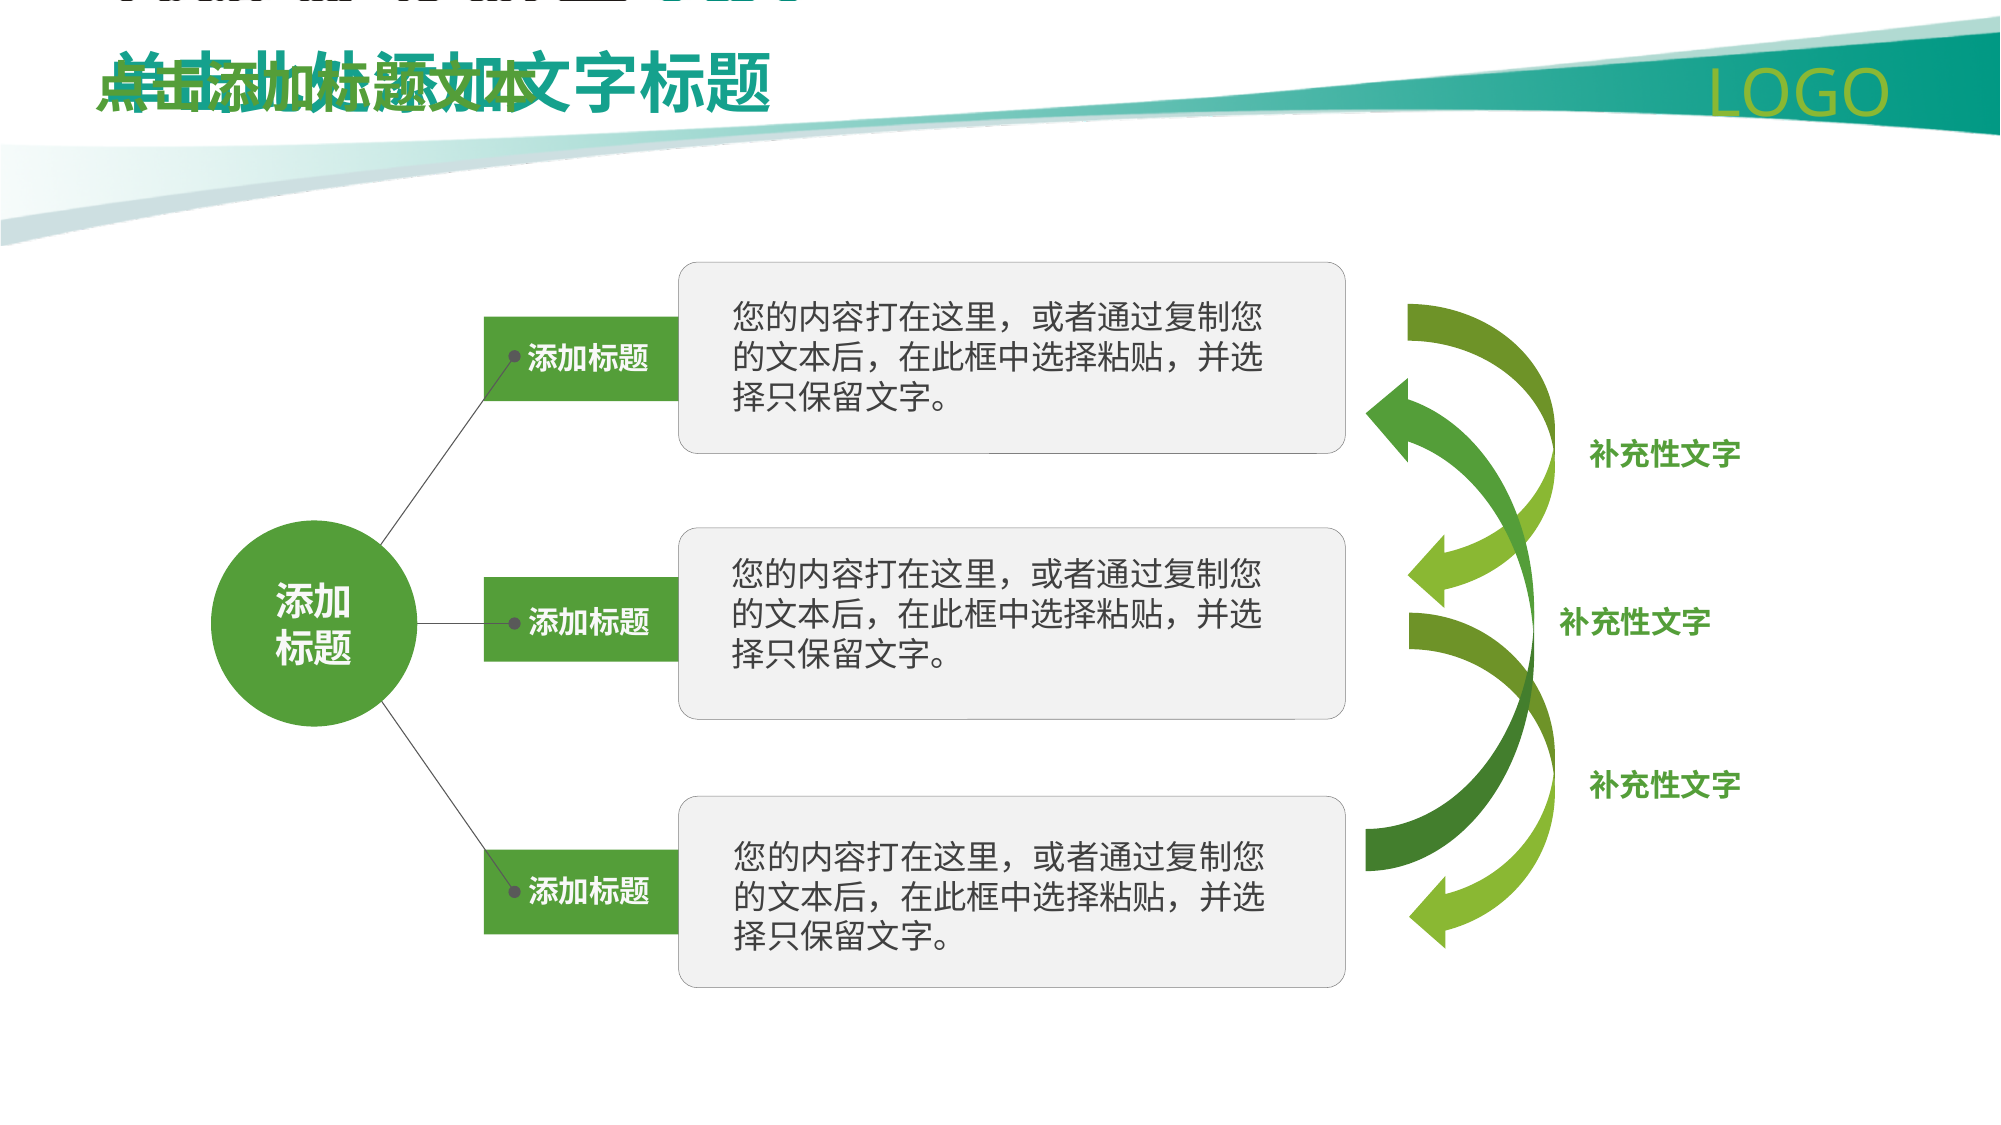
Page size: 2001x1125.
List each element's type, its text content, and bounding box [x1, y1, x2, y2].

text_box [483, 316, 678, 398]
text_box 补充性文字 [1545, 595, 1727, 647]
text_box LOGO [1691, 42, 1908, 138]
text_box [1365, 378, 1535, 872]
text_box [1407, 527, 1515, 609]
text_box 您的内容打在这里，或者通过复制您的文本后，在此框中选择粘贴，并选择只保留文字。 [717, 561, 1300, 665]
text_box [483, 624, 678, 662]
text_box 添加标题 [514, 593, 678, 649]
text_box 添加 标题 [211, 520, 418, 727]
text_box 添加标题 [514, 863, 678, 919]
text_box [484, 363, 678, 402]
text_box [483, 850, 678, 935]
text_box [381, 702, 521, 899]
text_box [678, 262, 1346, 454]
text_box 补充性文字 [1574, 428, 1756, 479]
picture [3, 0, 2000, 246]
text_box 点击添加标题文本 [80, 44, 554, 127]
text_box 添加标题 [513, 330, 678, 385]
text_box 您的内容打在这里，或者通过复制您的文本后，在此框中选择粘贴，并选择只保留文字。 [720, 844, 1302, 948]
text_box 您的内容打在这里，或者通过复制您的文本后，在此框中选择粘贴，并选择只保留文字。 [718, 304, 1300, 408]
text_box [483, 577, 678, 623]
text_box 补充性文字 [1574, 759, 1756, 810]
text_box [678, 796, 1346, 988]
text_box [1409, 681, 1555, 949]
text_box [678, 527, 1346, 720]
text_box [486, 849, 678, 886]
text_box [1407, 303, 1555, 543]
text_box [380, 350, 521, 545]
